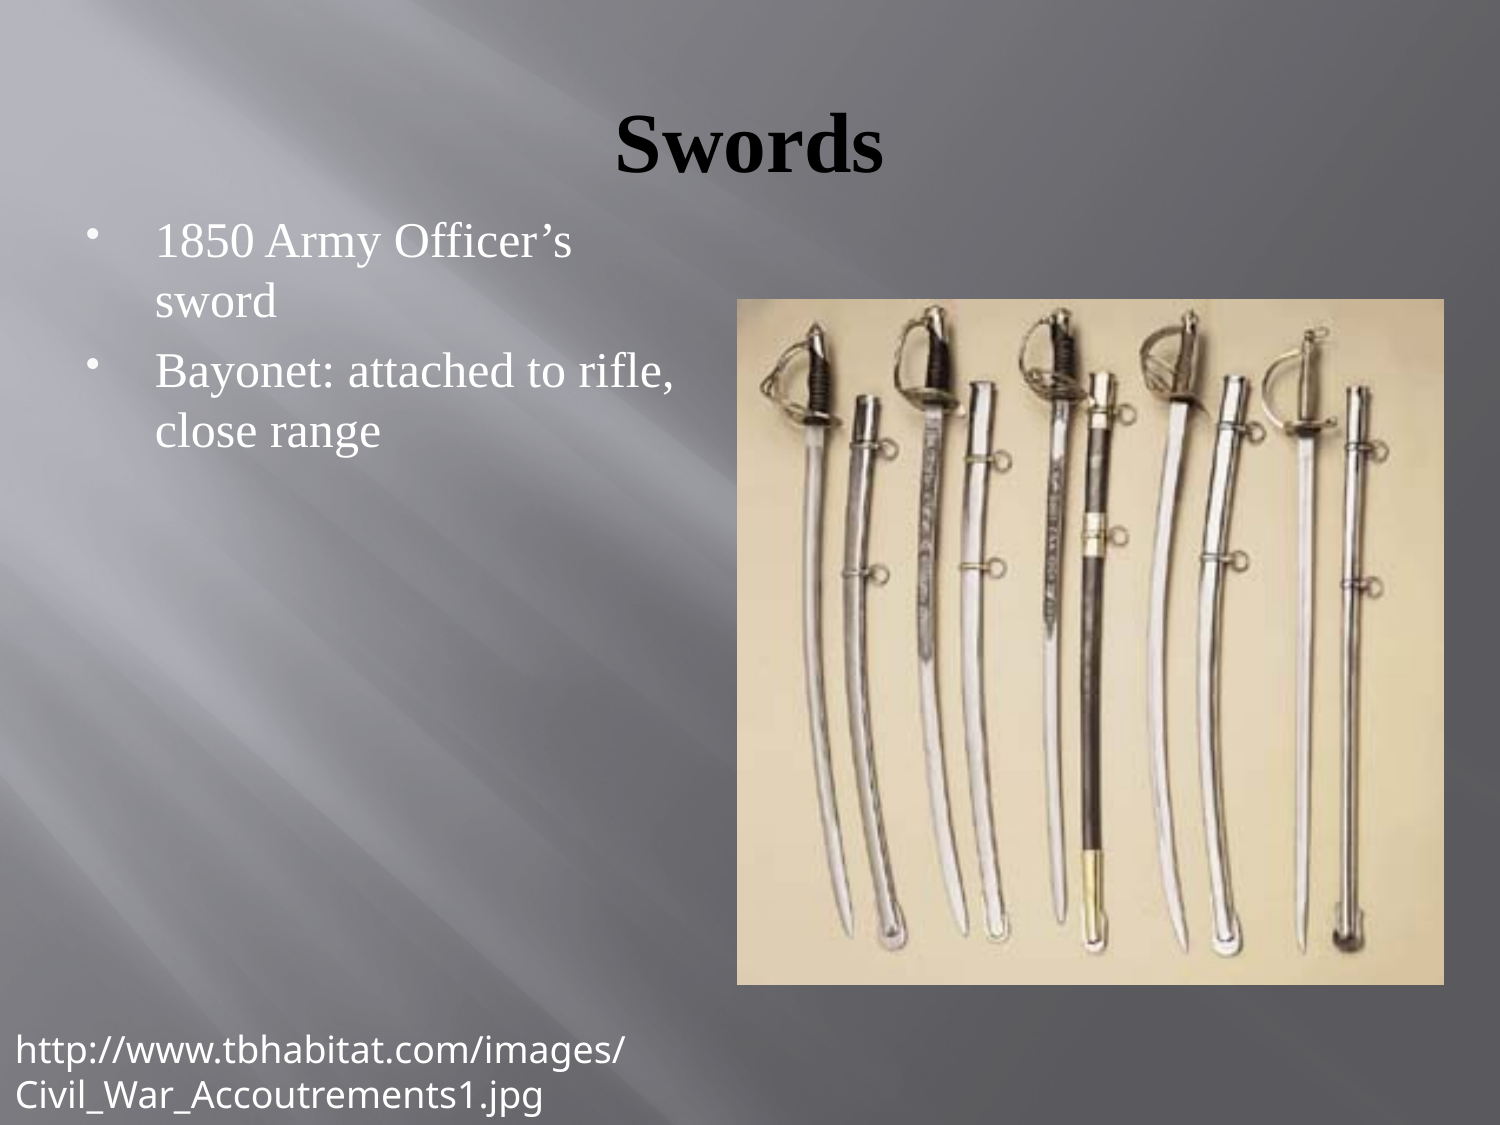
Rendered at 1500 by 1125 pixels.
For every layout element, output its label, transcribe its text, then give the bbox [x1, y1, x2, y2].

title Swords [75, 44, 1425, 233]
text_box http://www.tbhabitat.com/images/Civil_War_Accoutrements1.jpg [0, 1018, 750, 1124]
picture [737, 299, 1444, 986]
list 1850 Army Officer’s sword Bayonet: attached to rifle, close range [50, 200, 713, 818]
